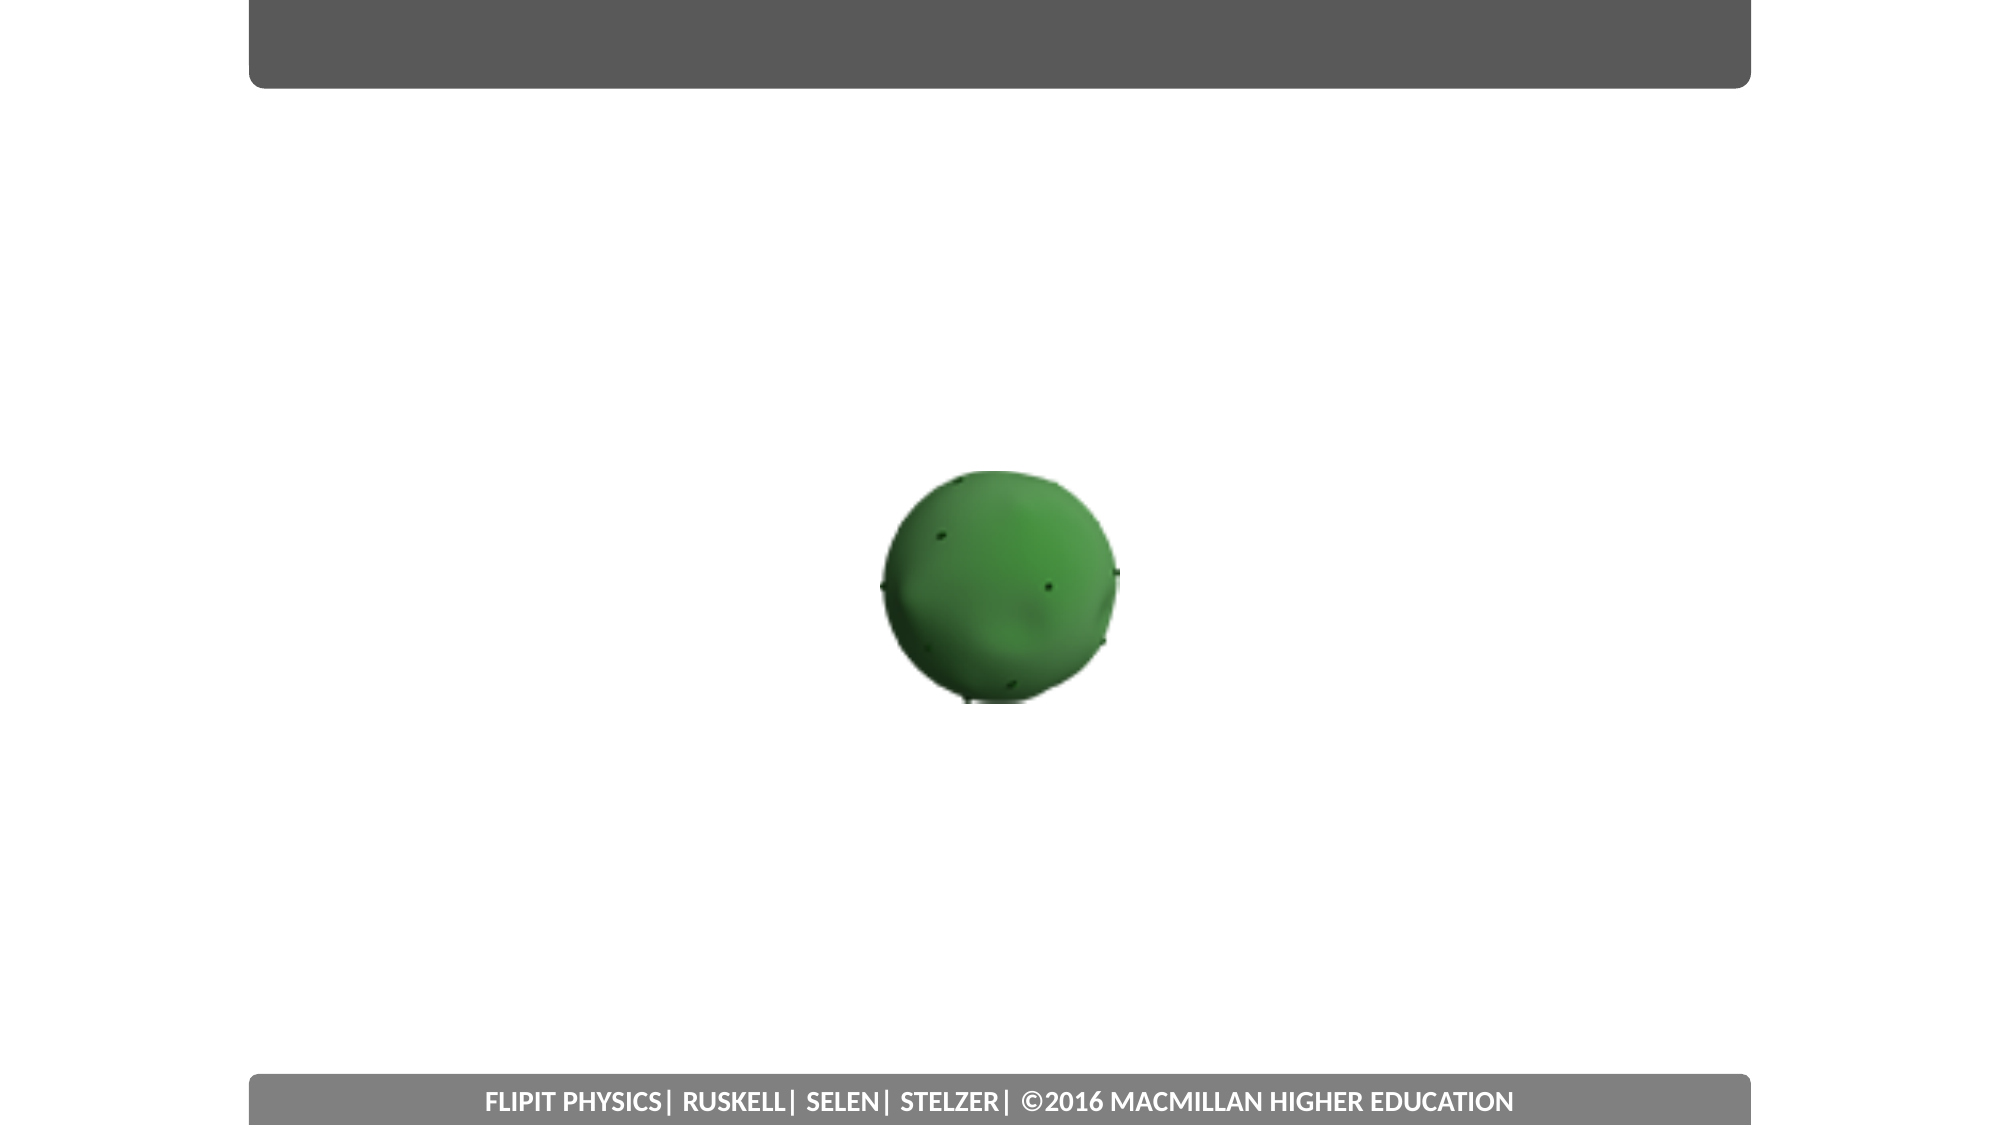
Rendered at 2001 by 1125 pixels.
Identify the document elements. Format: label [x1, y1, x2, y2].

picture [880, 471, 1120, 704]
text_box [249, 1074, 1750, 1125]
text_box [248, 0, 1752, 89]
